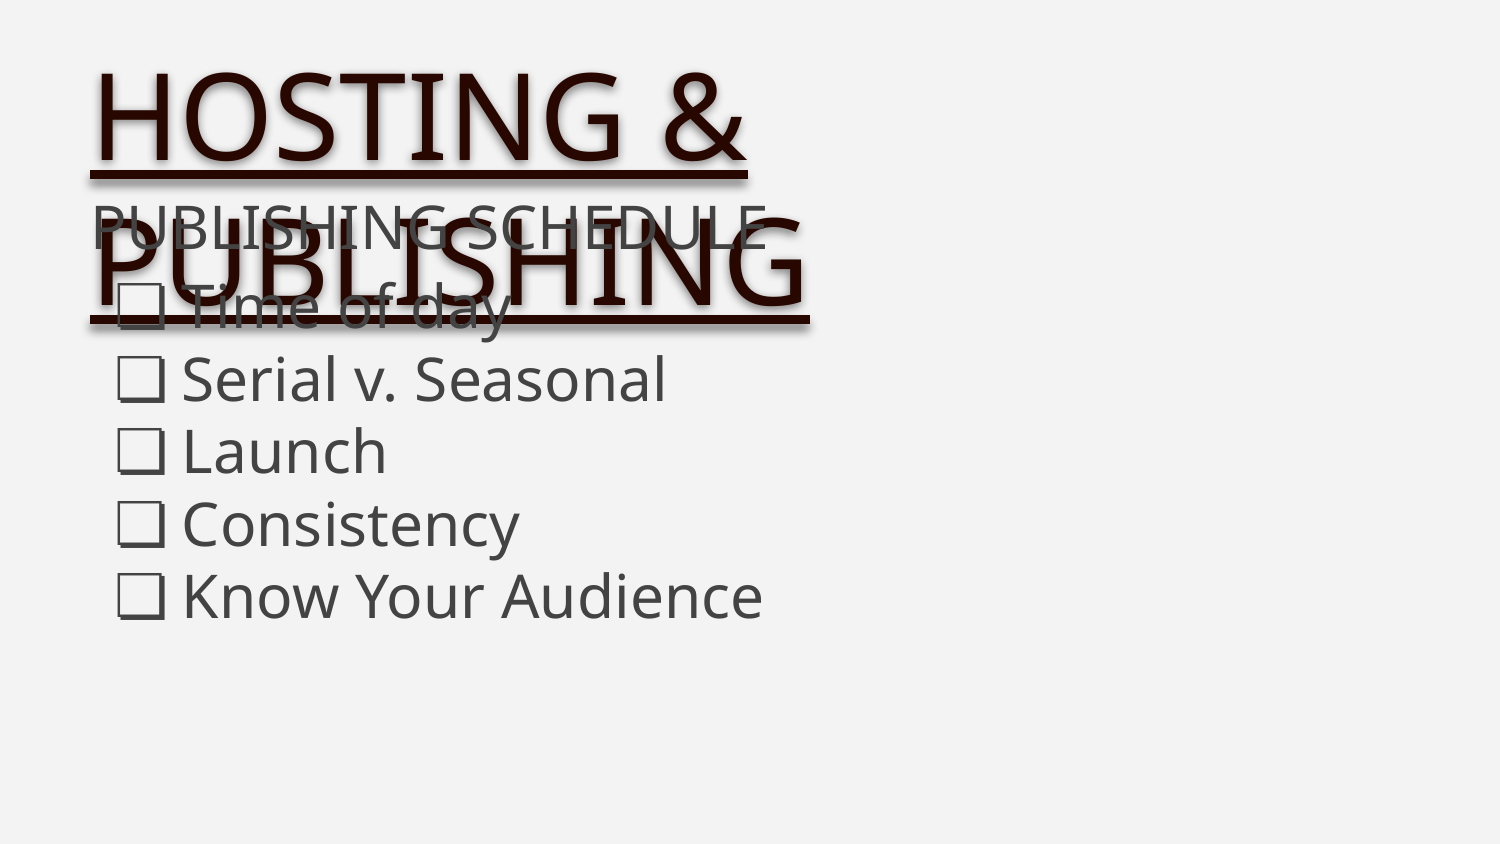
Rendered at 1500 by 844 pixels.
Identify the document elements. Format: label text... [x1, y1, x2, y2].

text_box Time of day Serial v. Seasonal Launch Consistency Know Your Audience [91, 253, 1425, 844]
text_box HOSTING & PUBLISHING [75, 24, 1425, 174]
text_box PUBLISHING SCHEDULE [75, 174, 1425, 247]
